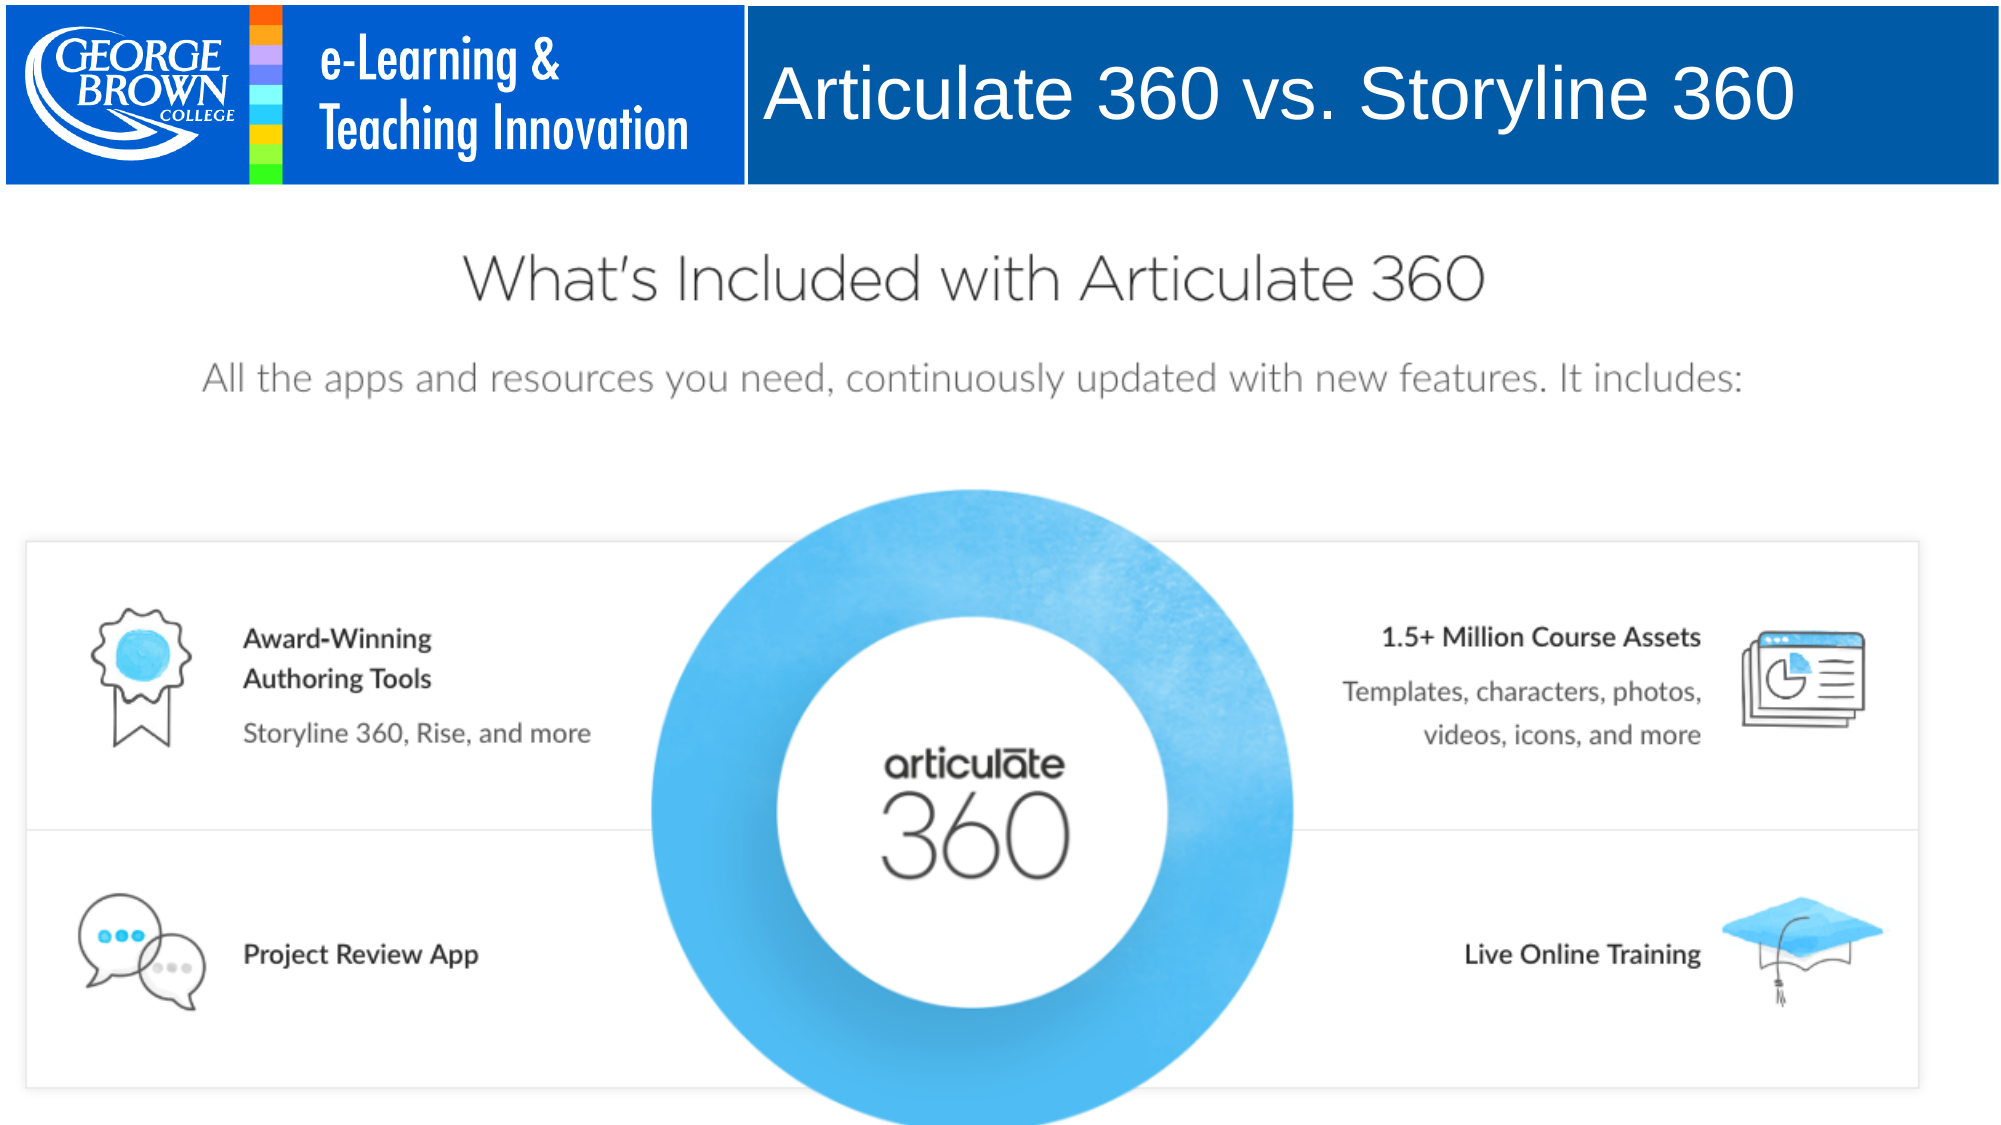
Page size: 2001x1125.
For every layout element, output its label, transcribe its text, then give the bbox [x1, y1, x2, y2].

title Articulate 360 vs. Storyline 360 [748, 6, 1999, 185]
picture [0, 0, 750, 190]
picture [0, 206, 2000, 1125]
